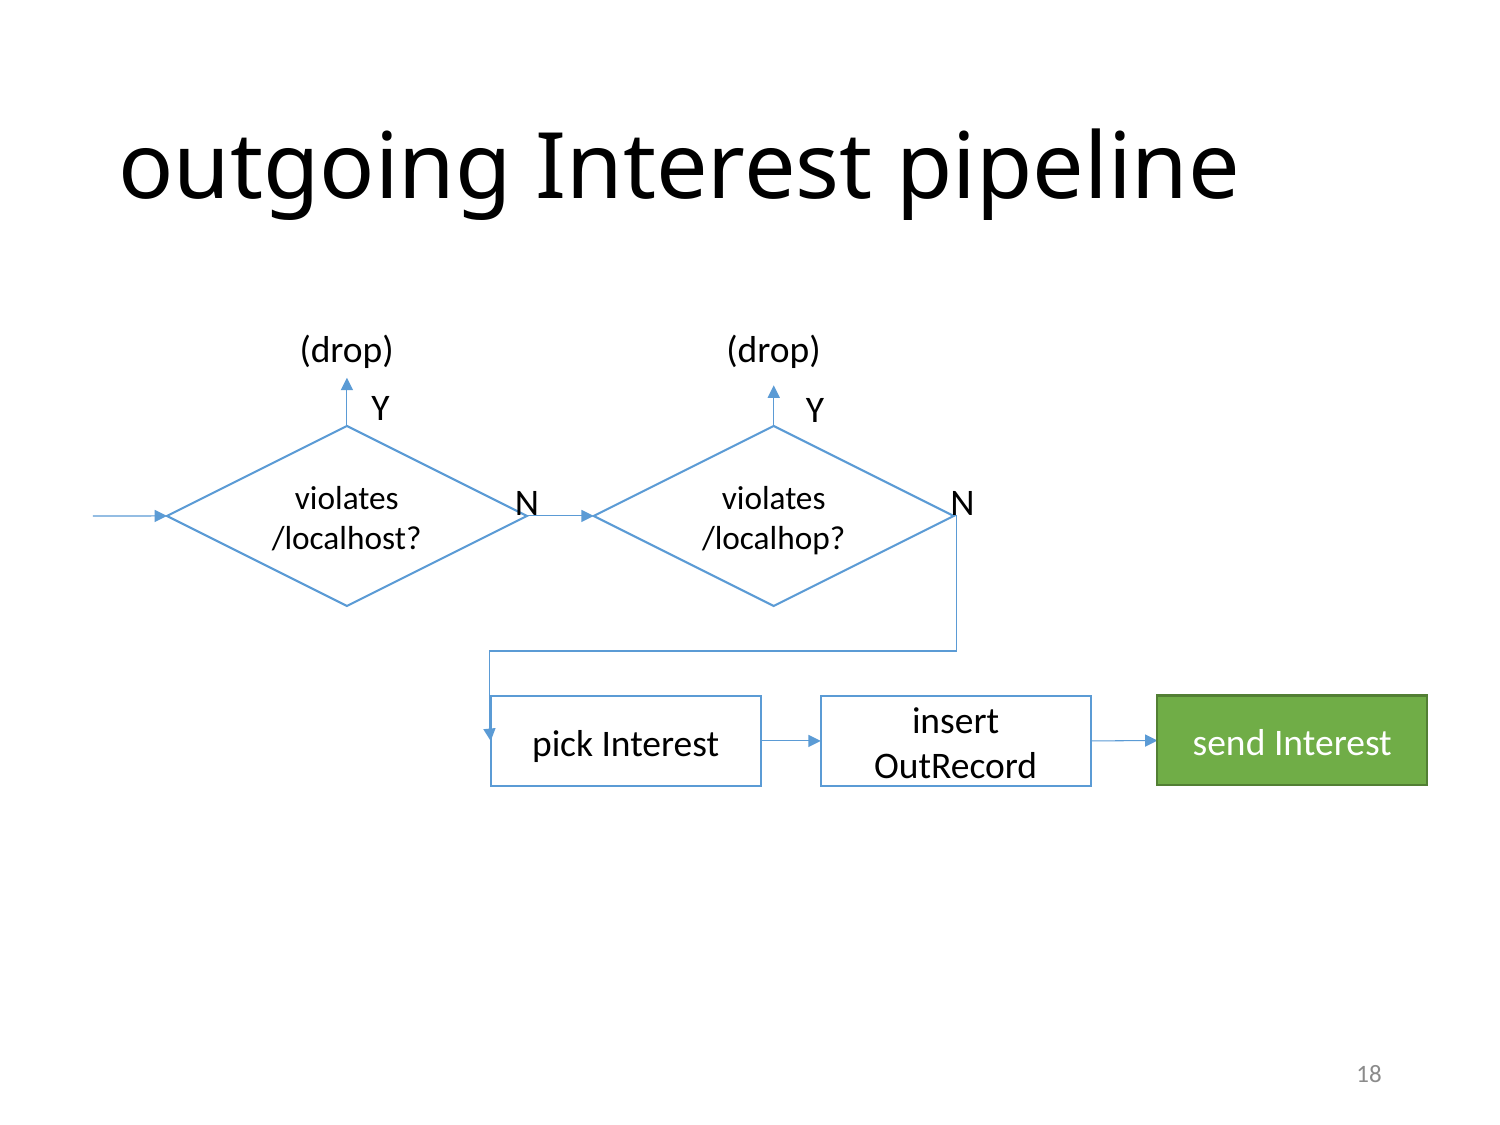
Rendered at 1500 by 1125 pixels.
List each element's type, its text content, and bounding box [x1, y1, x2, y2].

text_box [490, 515, 954, 741]
text_box pick Interest [490, 741, 762, 787]
text_box (drop) [711, 318, 836, 378]
text_box send Interest [1156, 694, 1428, 786]
text_box N [499, 470, 554, 515]
title outgoing Interest pipeline [103, 59, 1397, 278]
text_box Y [356, 378, 405, 435]
text_box insert OutRecord [820, 695, 1092, 787]
text_box violates /localhop? [593, 424, 935, 515]
text_box (drop) [284, 318, 409, 378]
slide_number 18 [1059, 1042, 1397, 1103]
text_box N [935, 470, 990, 531]
text_box violates /localhost? [166, 424, 499, 608]
text_box Y [791, 377, 840, 438]
